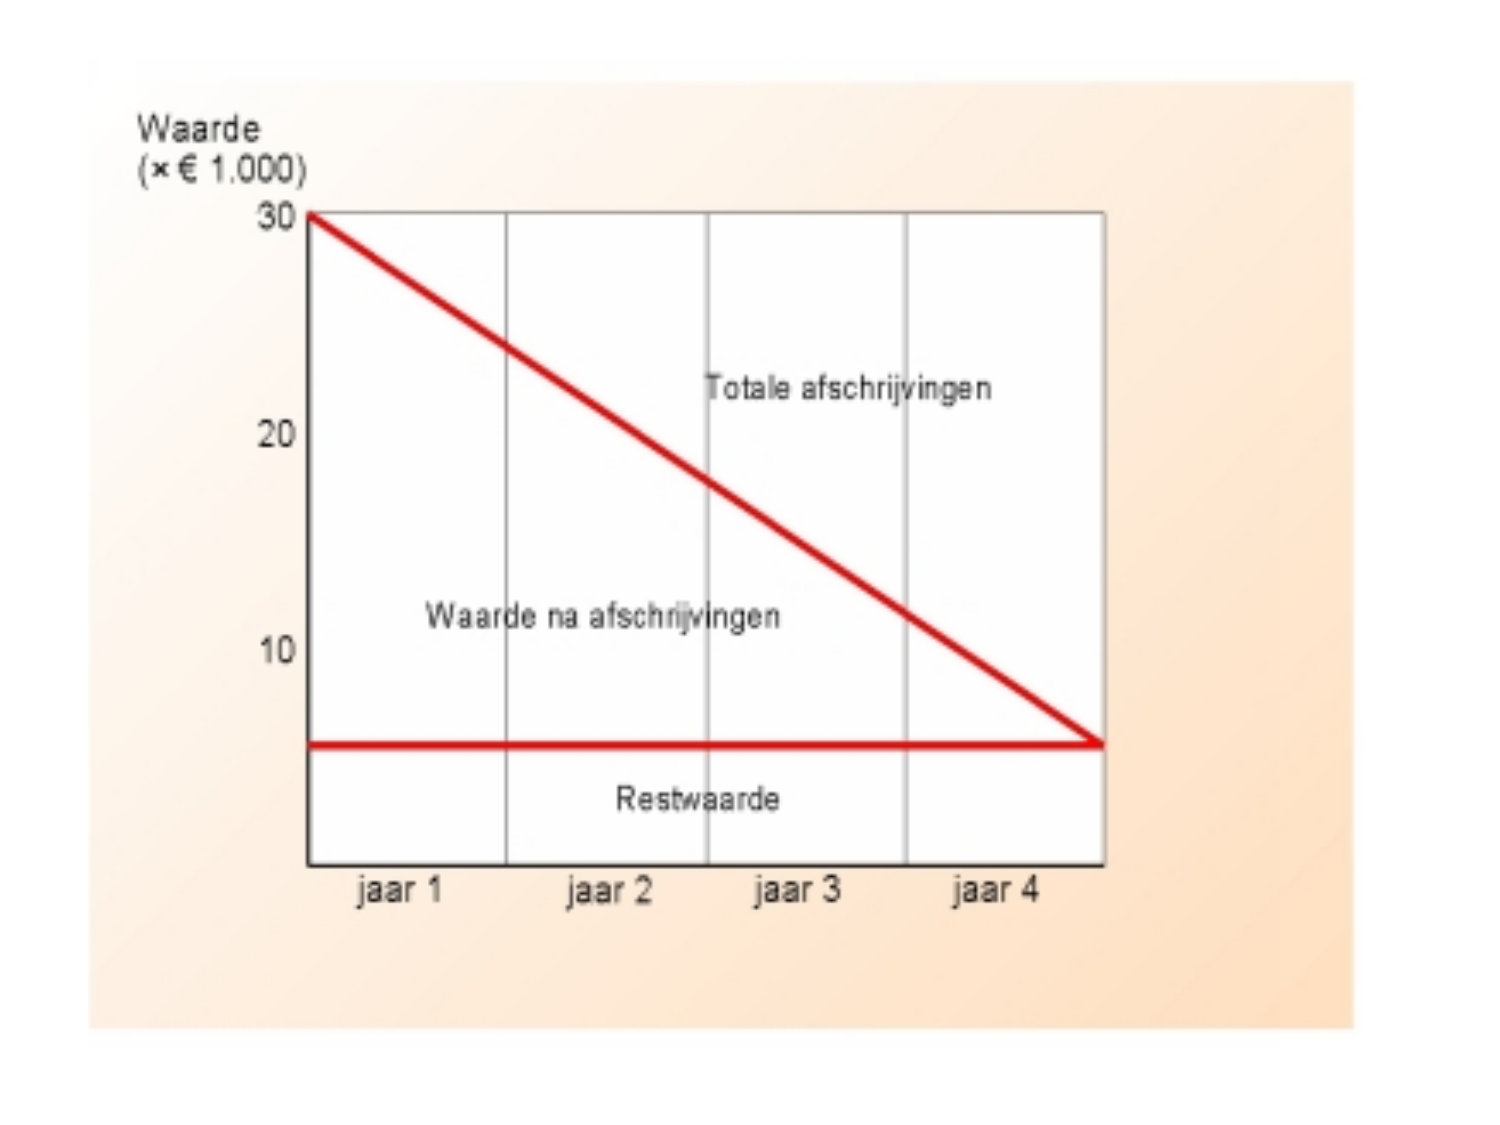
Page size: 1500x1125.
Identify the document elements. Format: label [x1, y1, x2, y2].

picture [88, 57, 1386, 1047]
